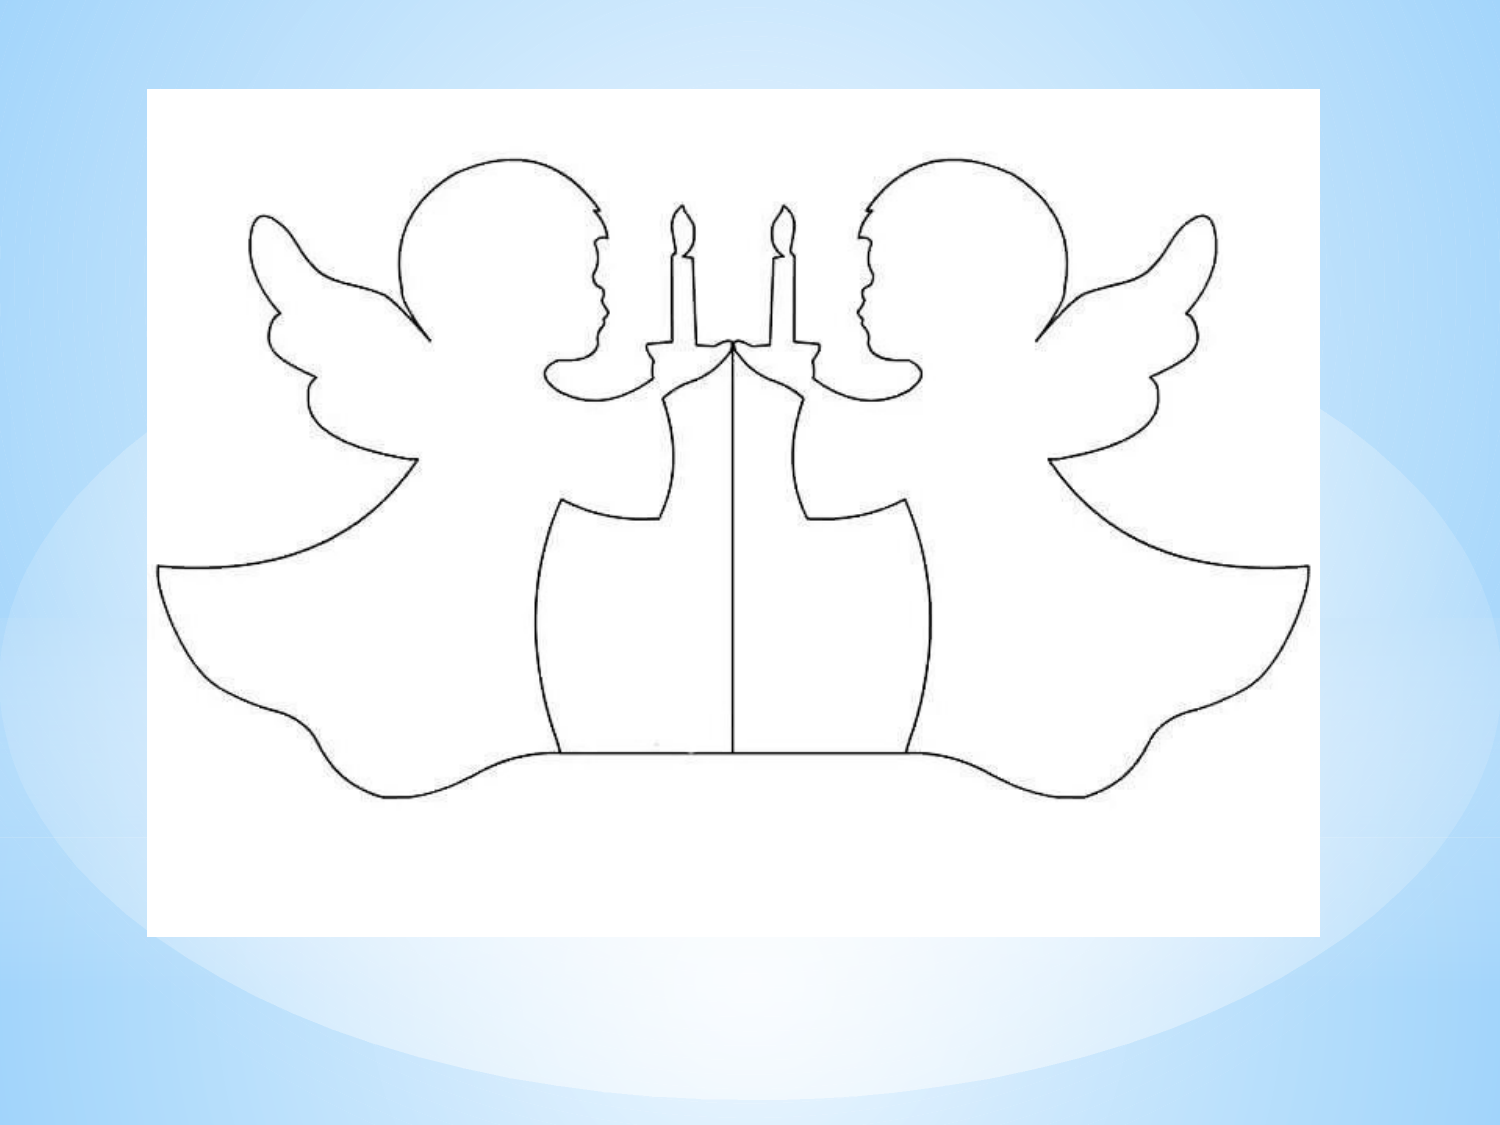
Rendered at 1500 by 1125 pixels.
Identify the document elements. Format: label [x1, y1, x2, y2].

picture [147, 89, 1320, 937]
